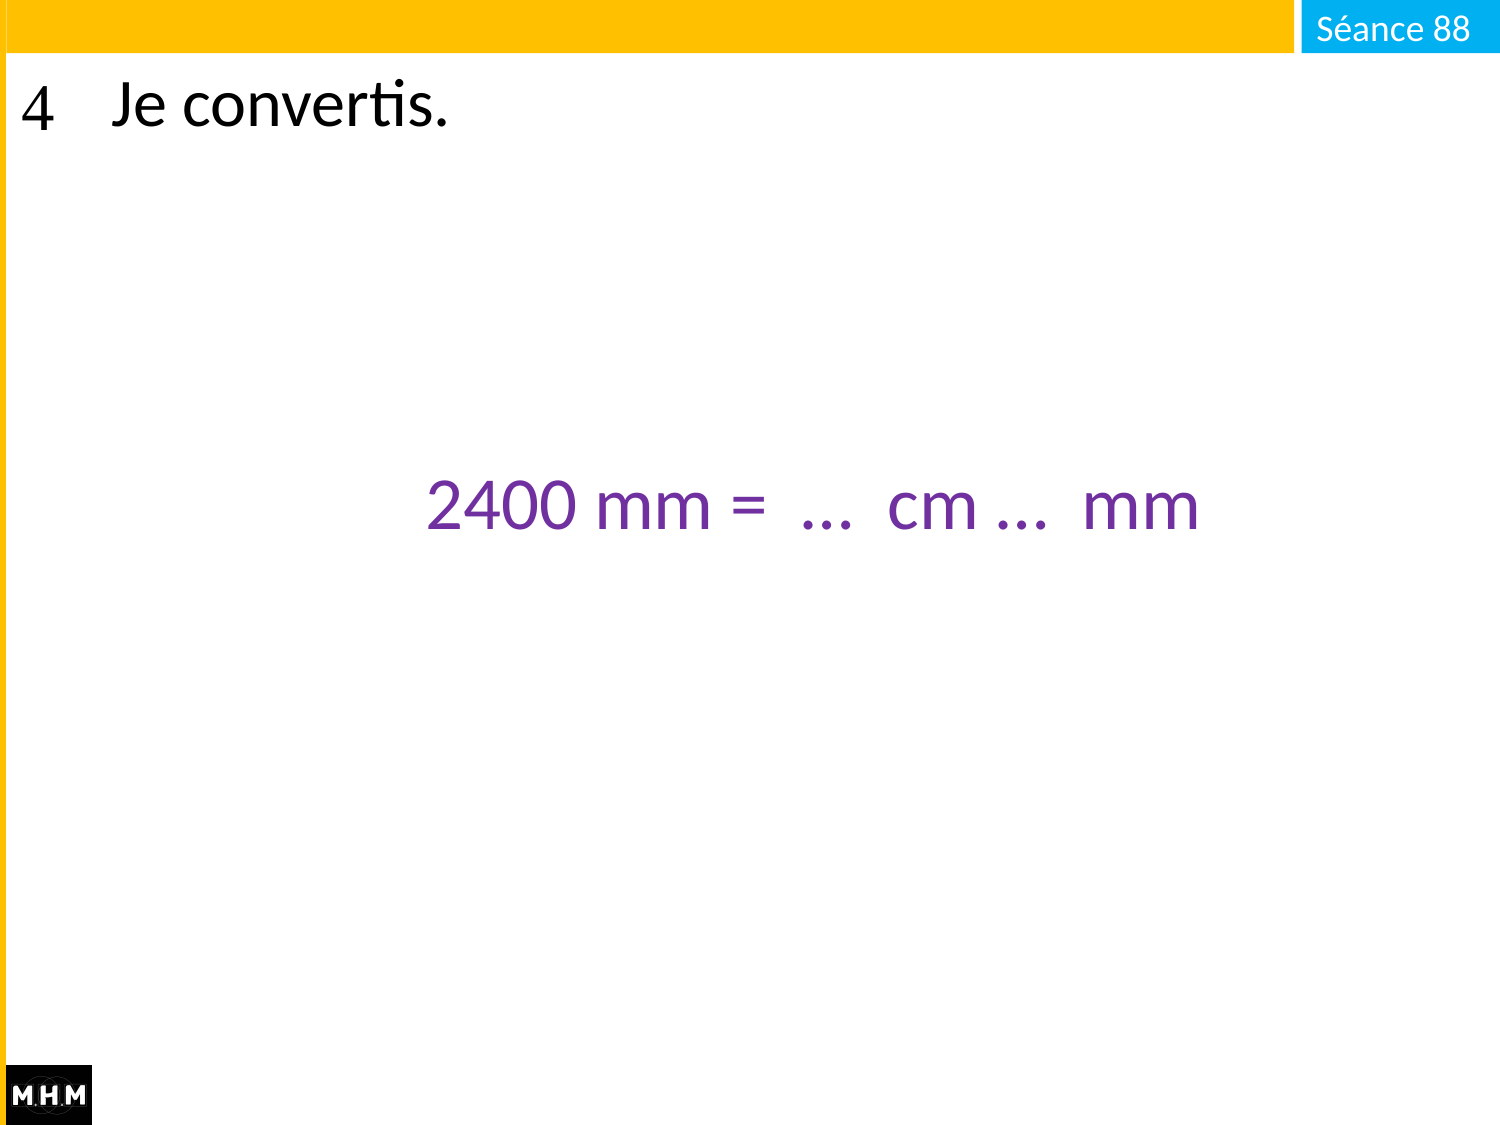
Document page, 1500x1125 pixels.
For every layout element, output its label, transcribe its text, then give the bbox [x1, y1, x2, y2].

text_box 2400 mm = … cm … mm [410, 447, 1249, 552]
title Je convertis. [96, 60, 1391, 150]
picture [6, 1065, 92, 1125]
